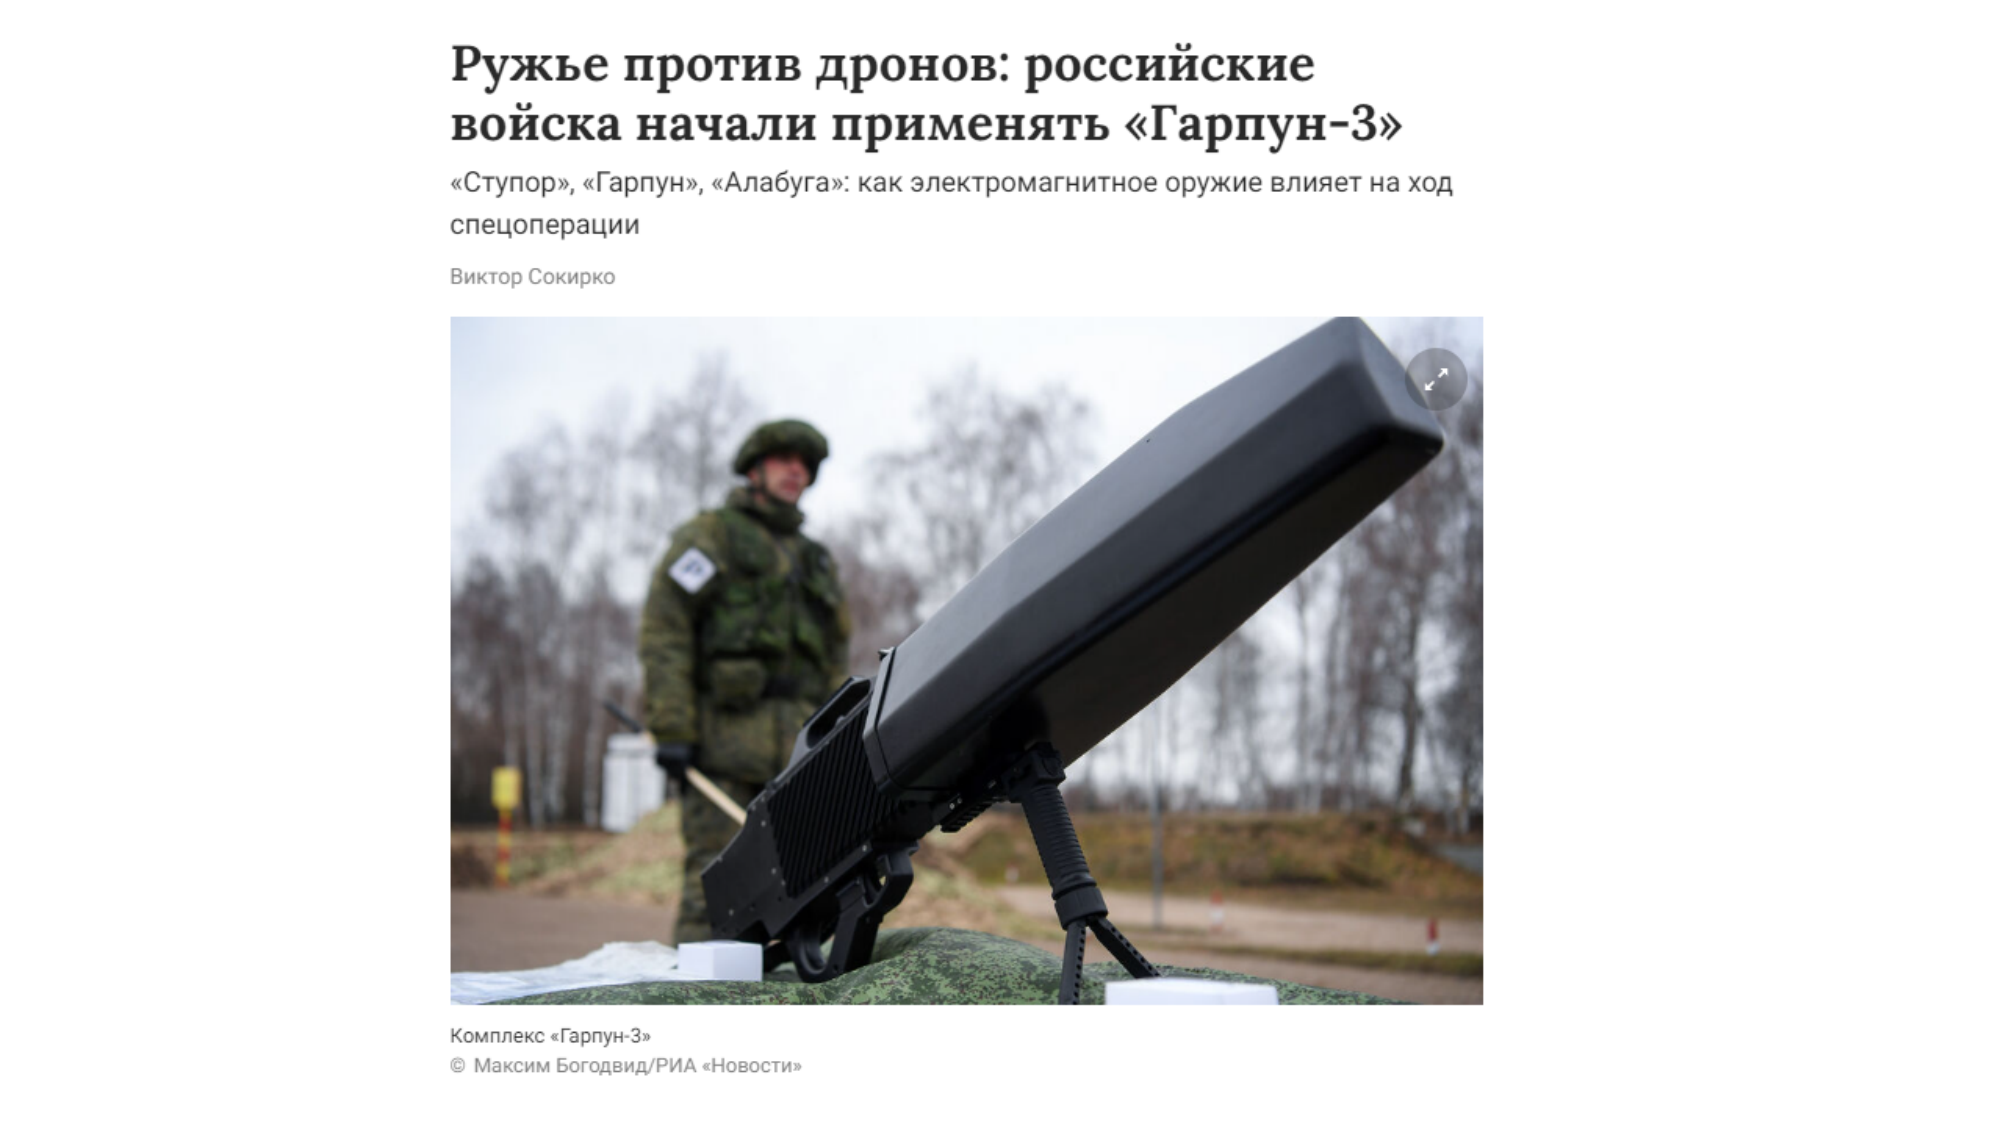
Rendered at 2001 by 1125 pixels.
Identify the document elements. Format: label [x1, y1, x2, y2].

picture [418, 37, 1532, 1096]
